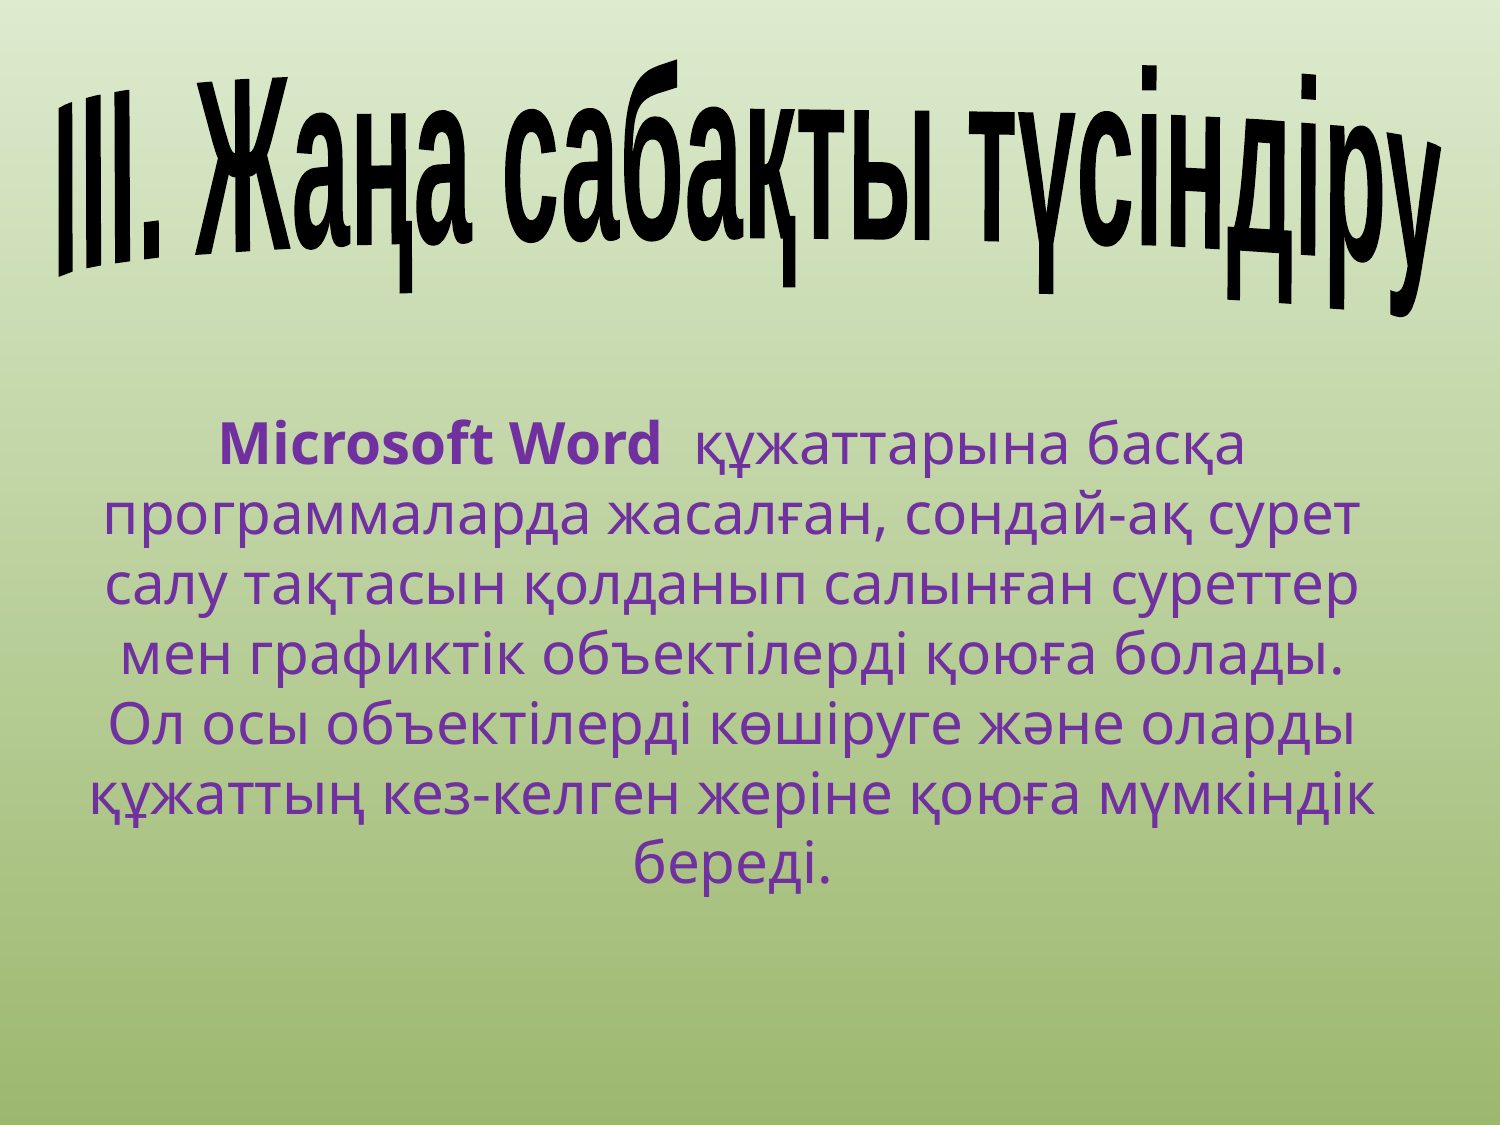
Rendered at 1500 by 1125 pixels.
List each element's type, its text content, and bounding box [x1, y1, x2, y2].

text_box Microsoft Word құжаттарына басқа программаларда жасалған, сондай-ақ сурет салу тақтасын қолданып салынған суреттер мен графиктік объектілерді қоюға болады. Ол осы объектілерді көшіруге және оларды құжаттың кез-келген жеріне қоюға мүмкіндік береді. [58, 398, 1407, 904]
